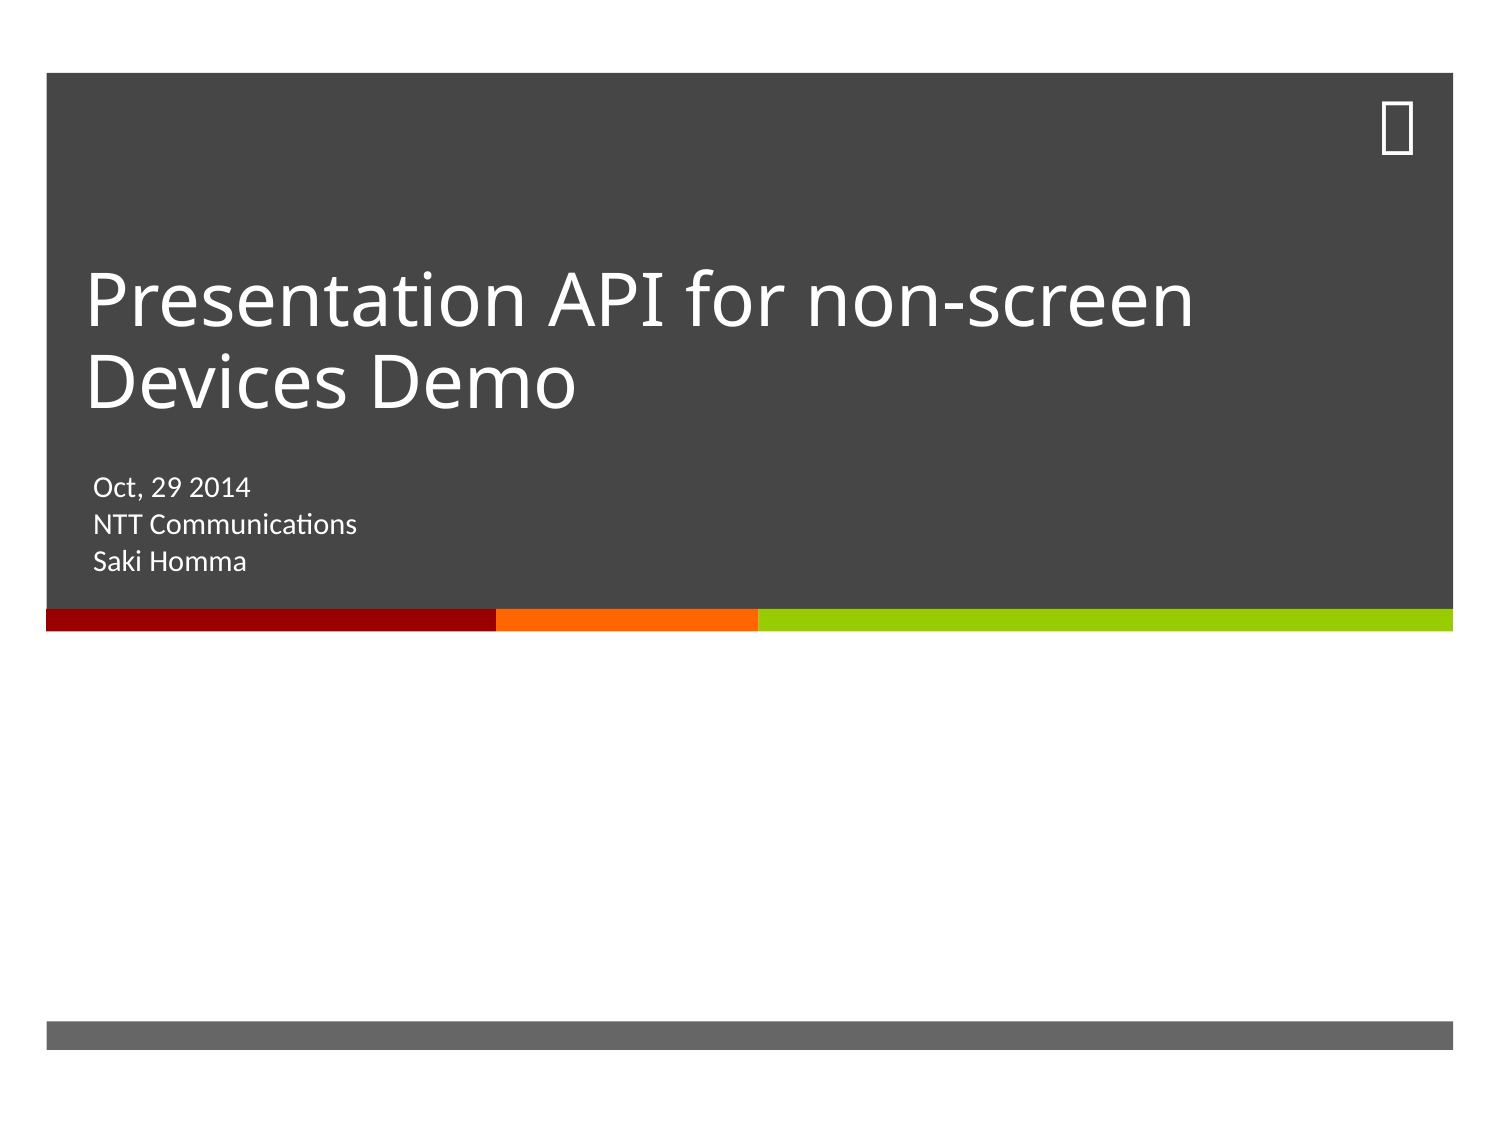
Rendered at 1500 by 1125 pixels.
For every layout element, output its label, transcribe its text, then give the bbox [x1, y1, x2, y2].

title Presentation API for non-screen Devices Demo [69, 252, 1447, 431]
subtitle Oct, 29 2014 NTT Communications Saki Homma [78, 459, 1351, 585]
